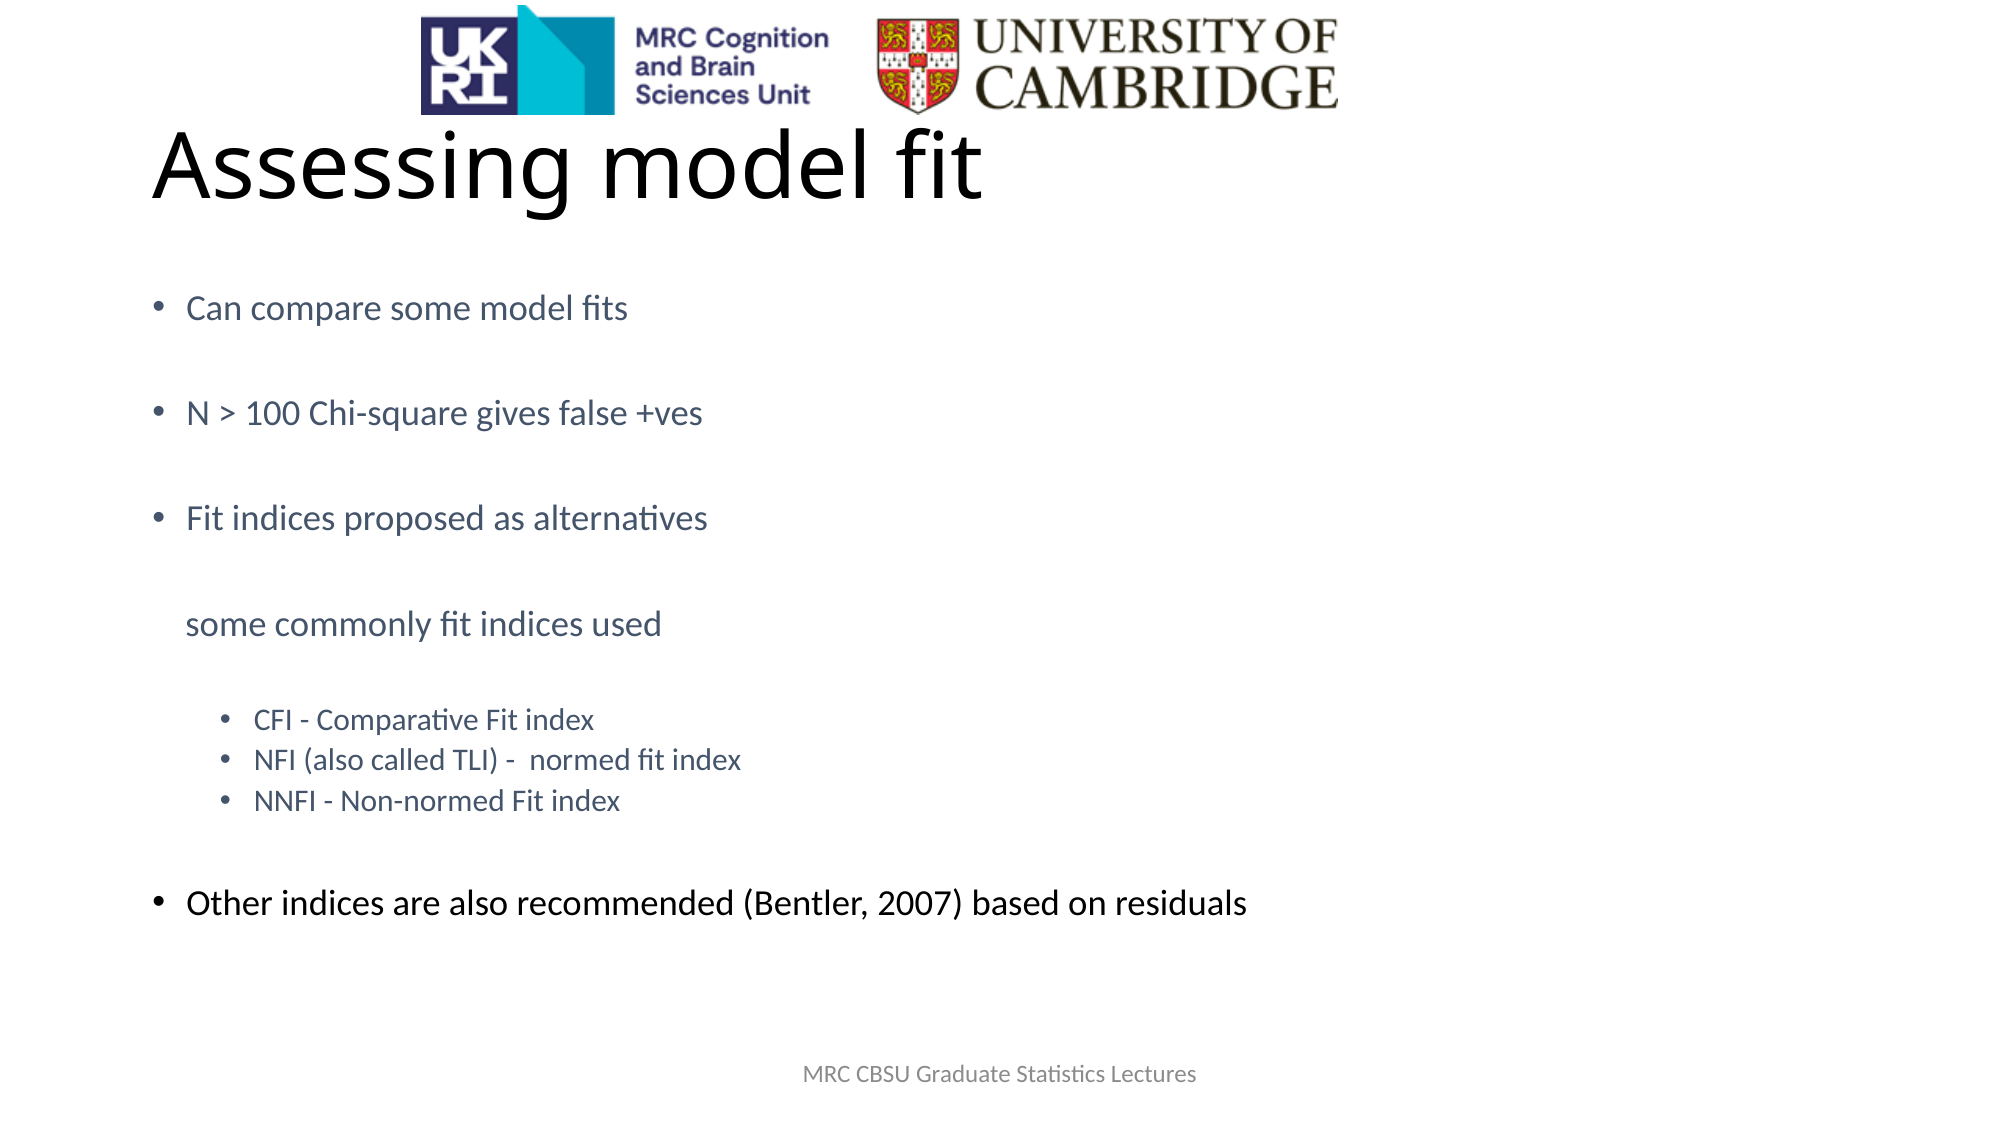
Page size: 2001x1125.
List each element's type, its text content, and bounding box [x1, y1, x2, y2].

footer MRC CBSU Graduate Statistics Lectures [662, 1042, 1338, 1103]
title Assessing model fit [137, 59, 1863, 223]
picture [421, 5, 1338, 59]
list Can compare some model fits N > 100 Chi-square gives false +ves Fit indices proposed as alternatives some commonly fit indices used CFI - Comparative Fit index NFI (also called TLI) - normed fit index NNFI - Non-normed Fit index Other indices are also recommended (Bentler, 2007) based on residuals [137, 223, 1863, 938]
